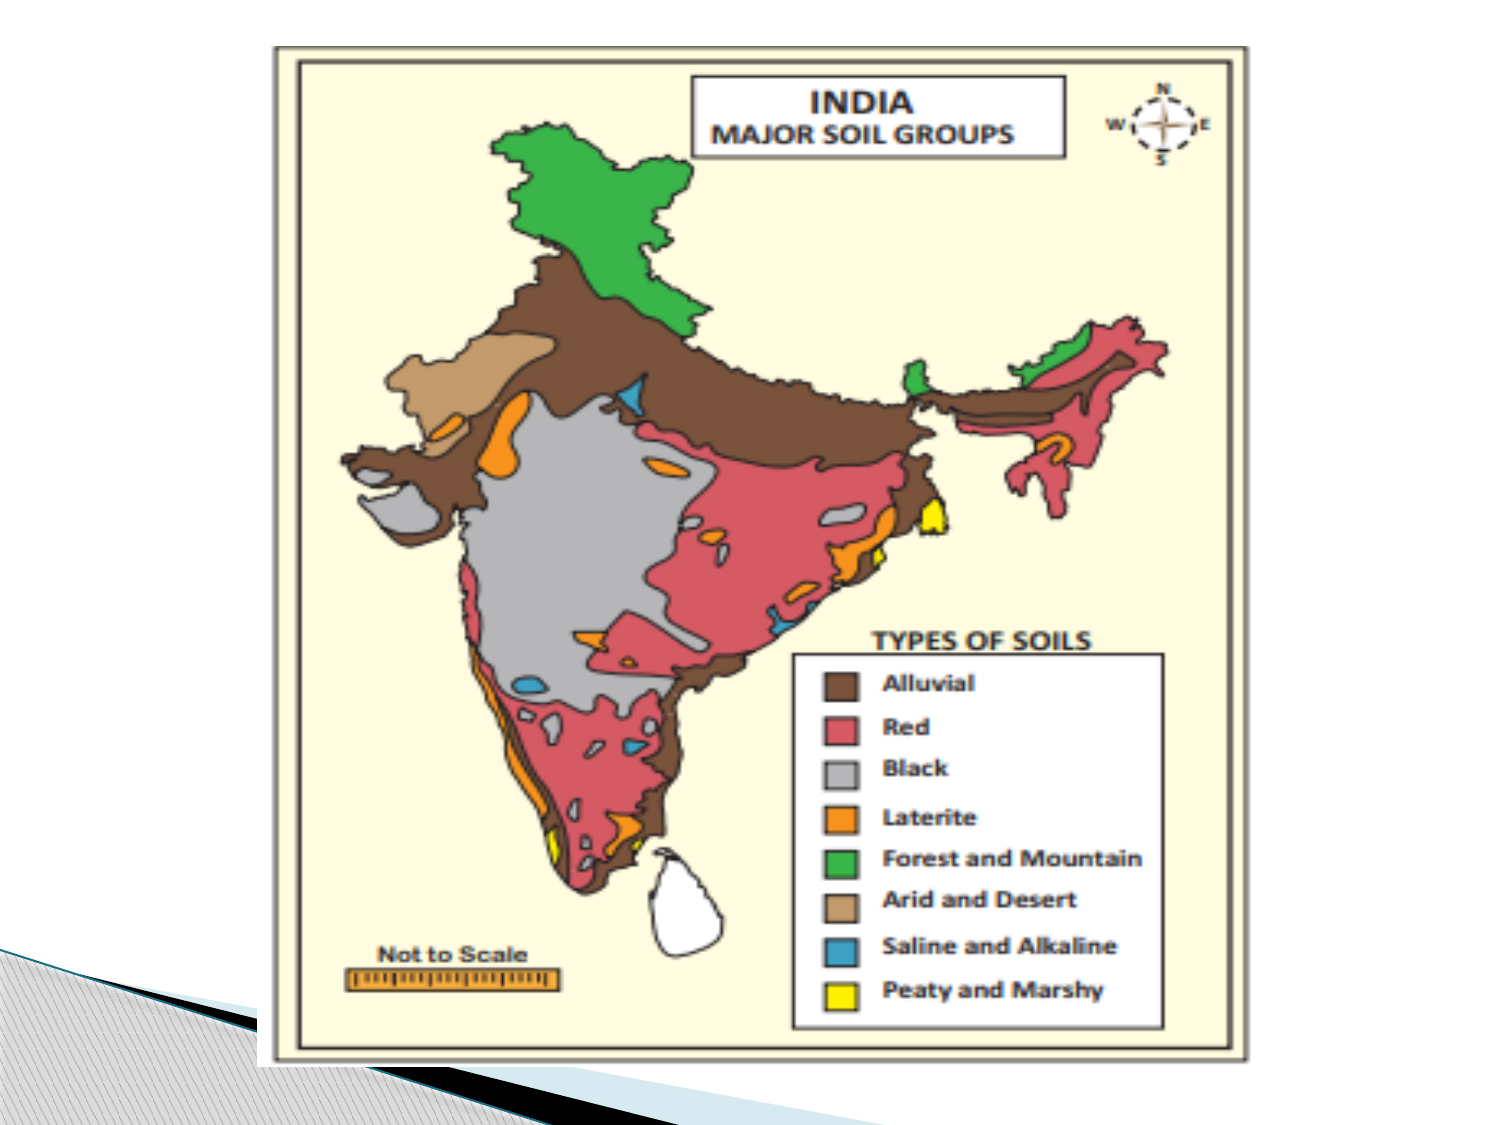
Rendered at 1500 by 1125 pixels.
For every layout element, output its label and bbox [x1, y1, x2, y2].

picture [257, 46, 1255, 1067]
